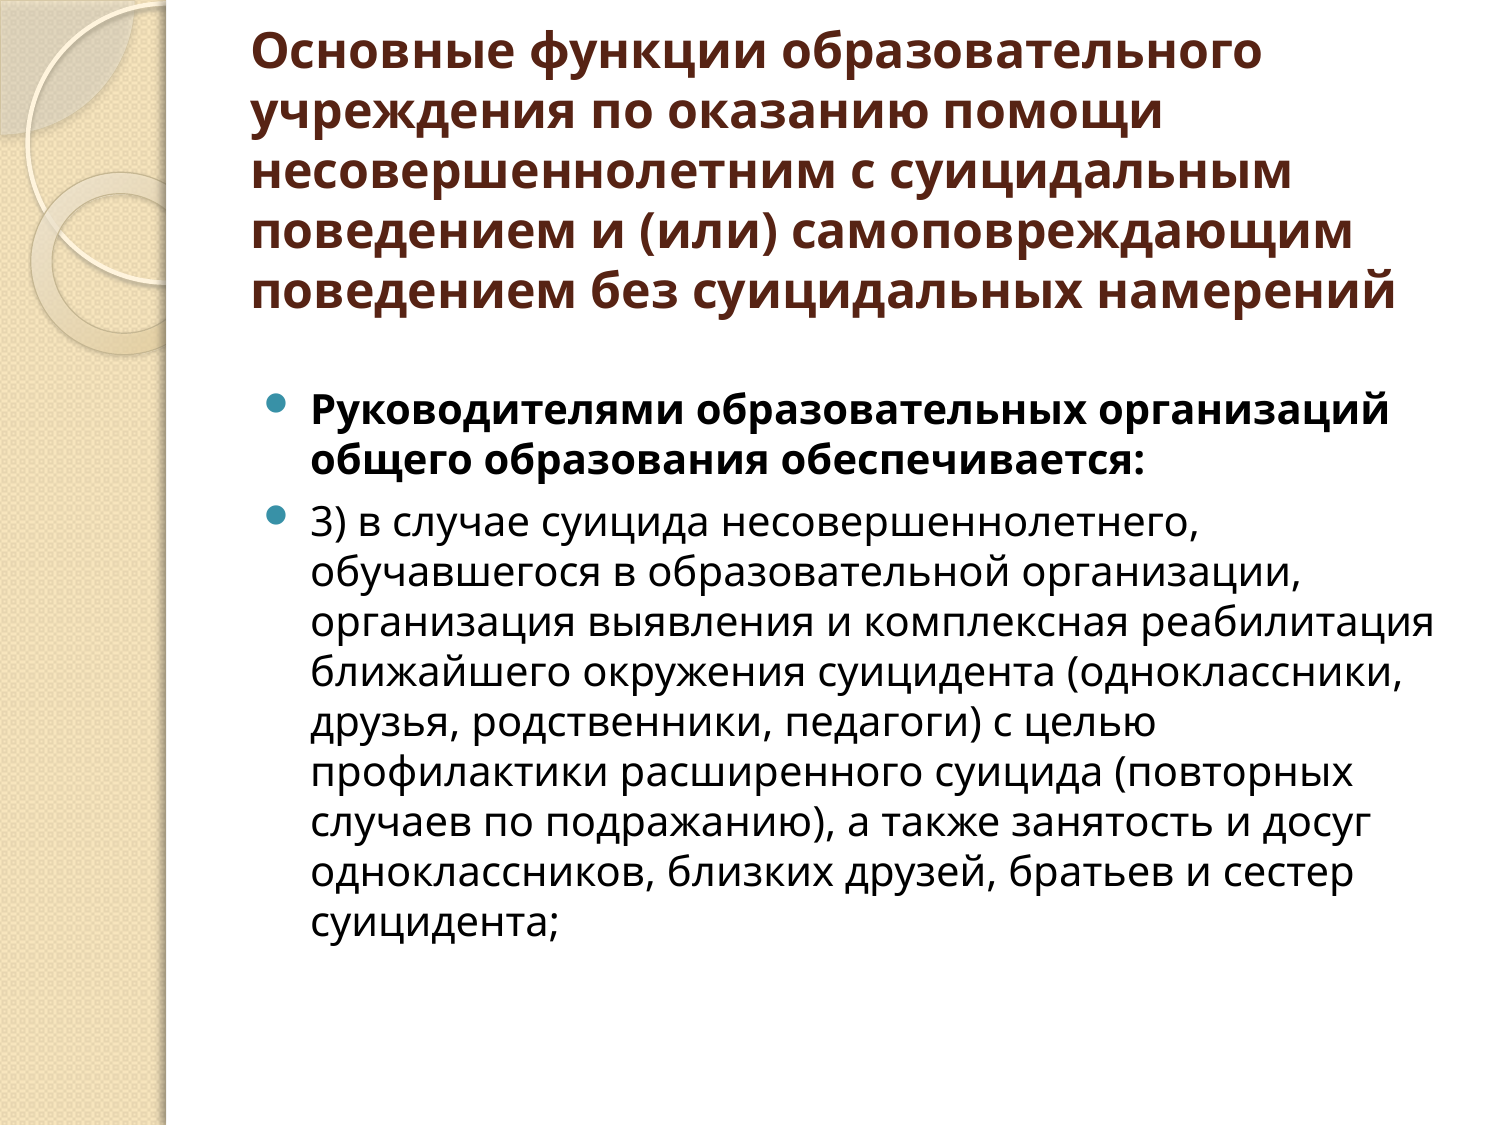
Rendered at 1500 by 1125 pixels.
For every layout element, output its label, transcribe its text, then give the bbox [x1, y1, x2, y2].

list Руководителями образовательных организаций общего образования обеспечивается: 3) в случае суицида несовершеннолетнего, обучавшегося в образовательной организации, организация выявления и комплексная реабилитация ближайшего окружения суицидента (одноклассники, друзья, родственники, педагоги) с целью профилактики расширенного суицида (повторных случаев по подражанию), а также занятость и досуг одноклассников, близких друзей, братьев и сестер суицидента; [235, 375, 1466, 1025]
title Основные функции образовательного учреждения по оказанию помощи несовершеннолетним с суицидальным поведением и (или) самоповреждающим поведением без суицидальных намерений [235, 105, 1466, 233]
